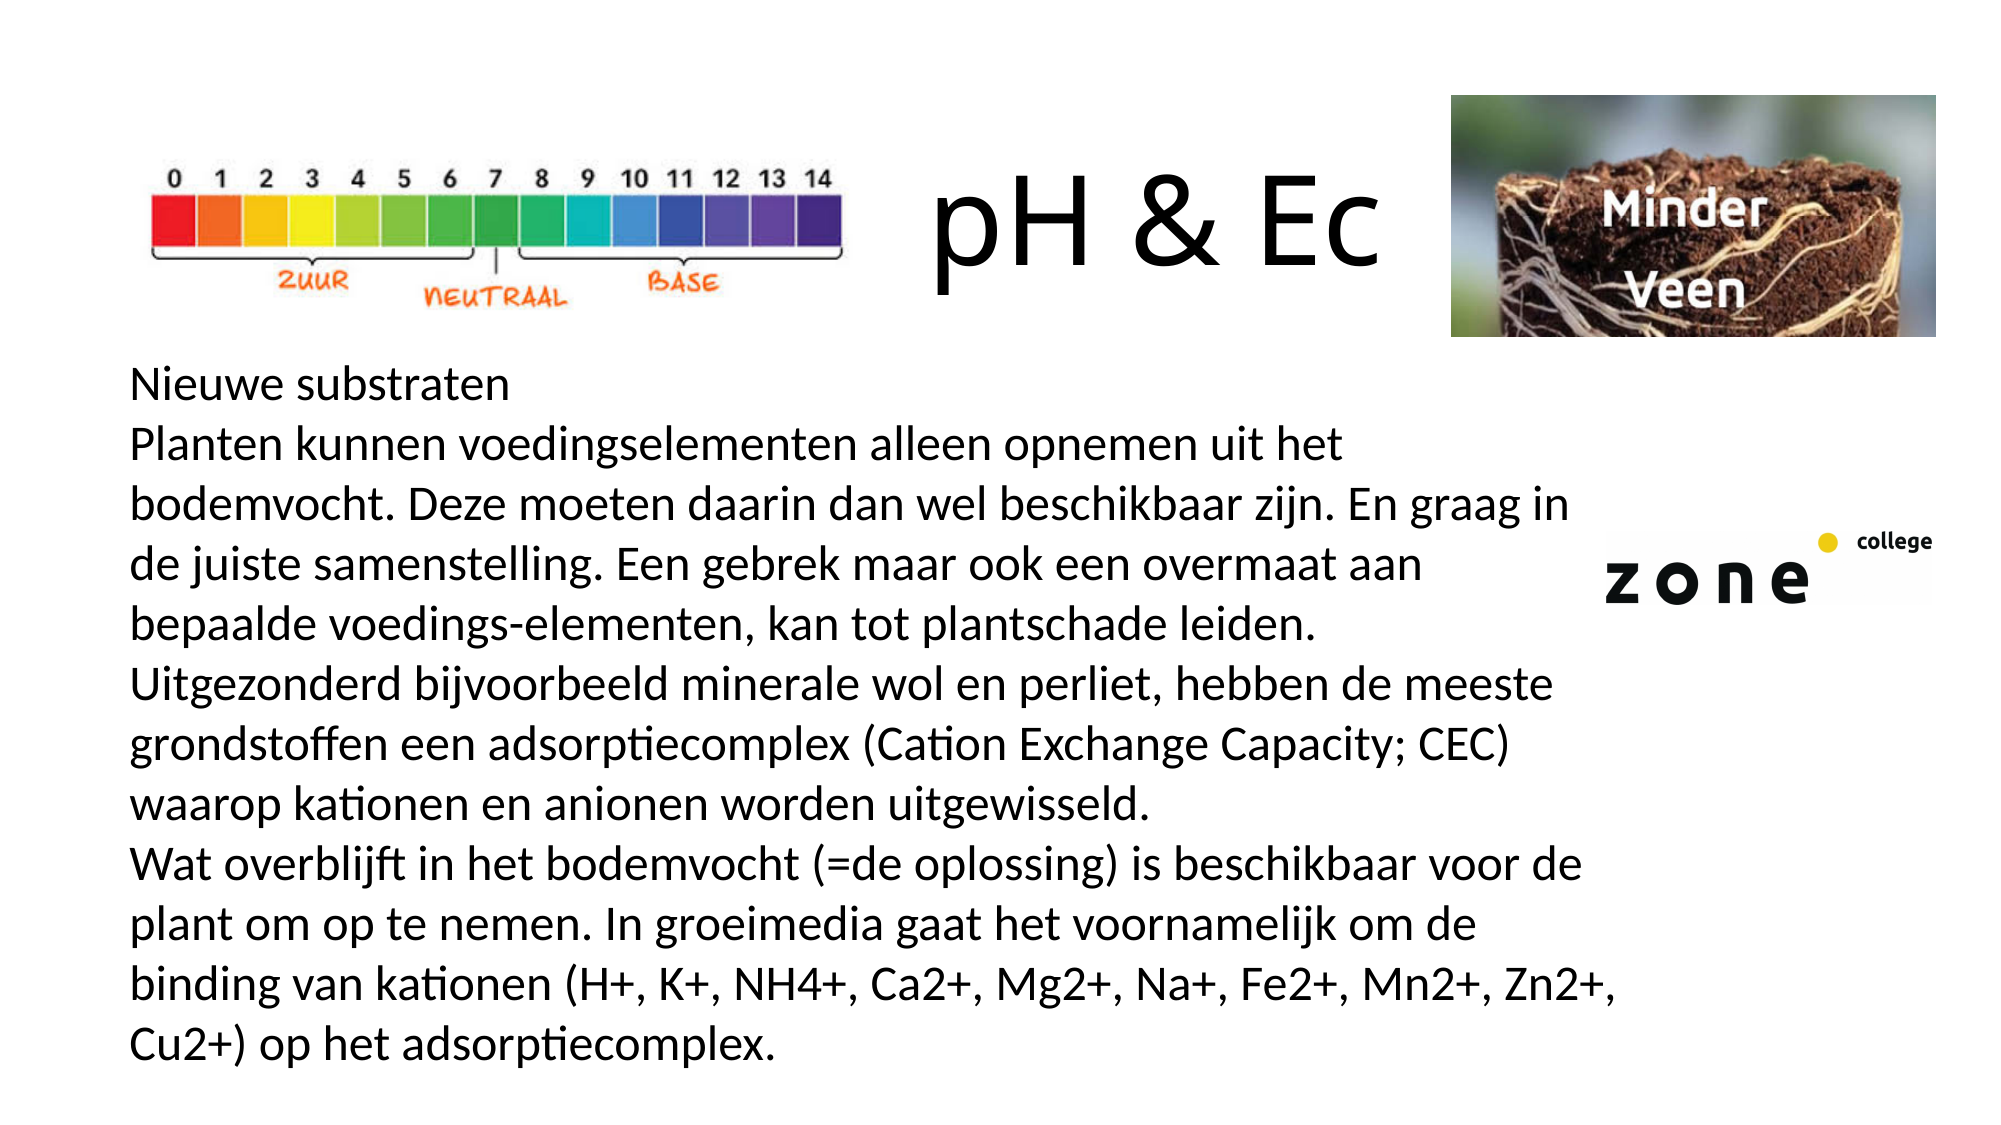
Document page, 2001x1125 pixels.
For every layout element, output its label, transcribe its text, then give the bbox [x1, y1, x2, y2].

picture [1606, 531, 1932, 605]
picture [1451, 94, 1936, 338]
picture [136, 147, 860, 318]
text_box Nieuwe substraten Planten kunnen voedingselementen alleen opnemen uit het bodemvocht. Deze moeten daarin dan wel beschikbaar zijn. En graag in de juiste samenstelling. Een gebrek maar ook een overmaat aan bepaalde voedings-elementen, kan tot plantschade leiden. Uitgezonderd bijvoorbeeld minerale wol en perliet, hebben de meeste grondstoffen een adsorptiecomplex (Cation Exchange Capacity; CEC) waarop kationen en anionen worden uitgewisseld. Wat overblijft in het bodemvocht (=de oplossing) is beschikbaar voor de plant om op te nemen. In groeimedia gaat het voornamelijk om de binding van kationen (H+, K+, NH4+, Ca2+, Mg2+, Na+, Fe2+, Mn2+, Zn2+, Cu2+) op het adsorptiecomplex. [114, 343, 1634, 1079]
text_box pH & Ec [912, 133, 1399, 298]
